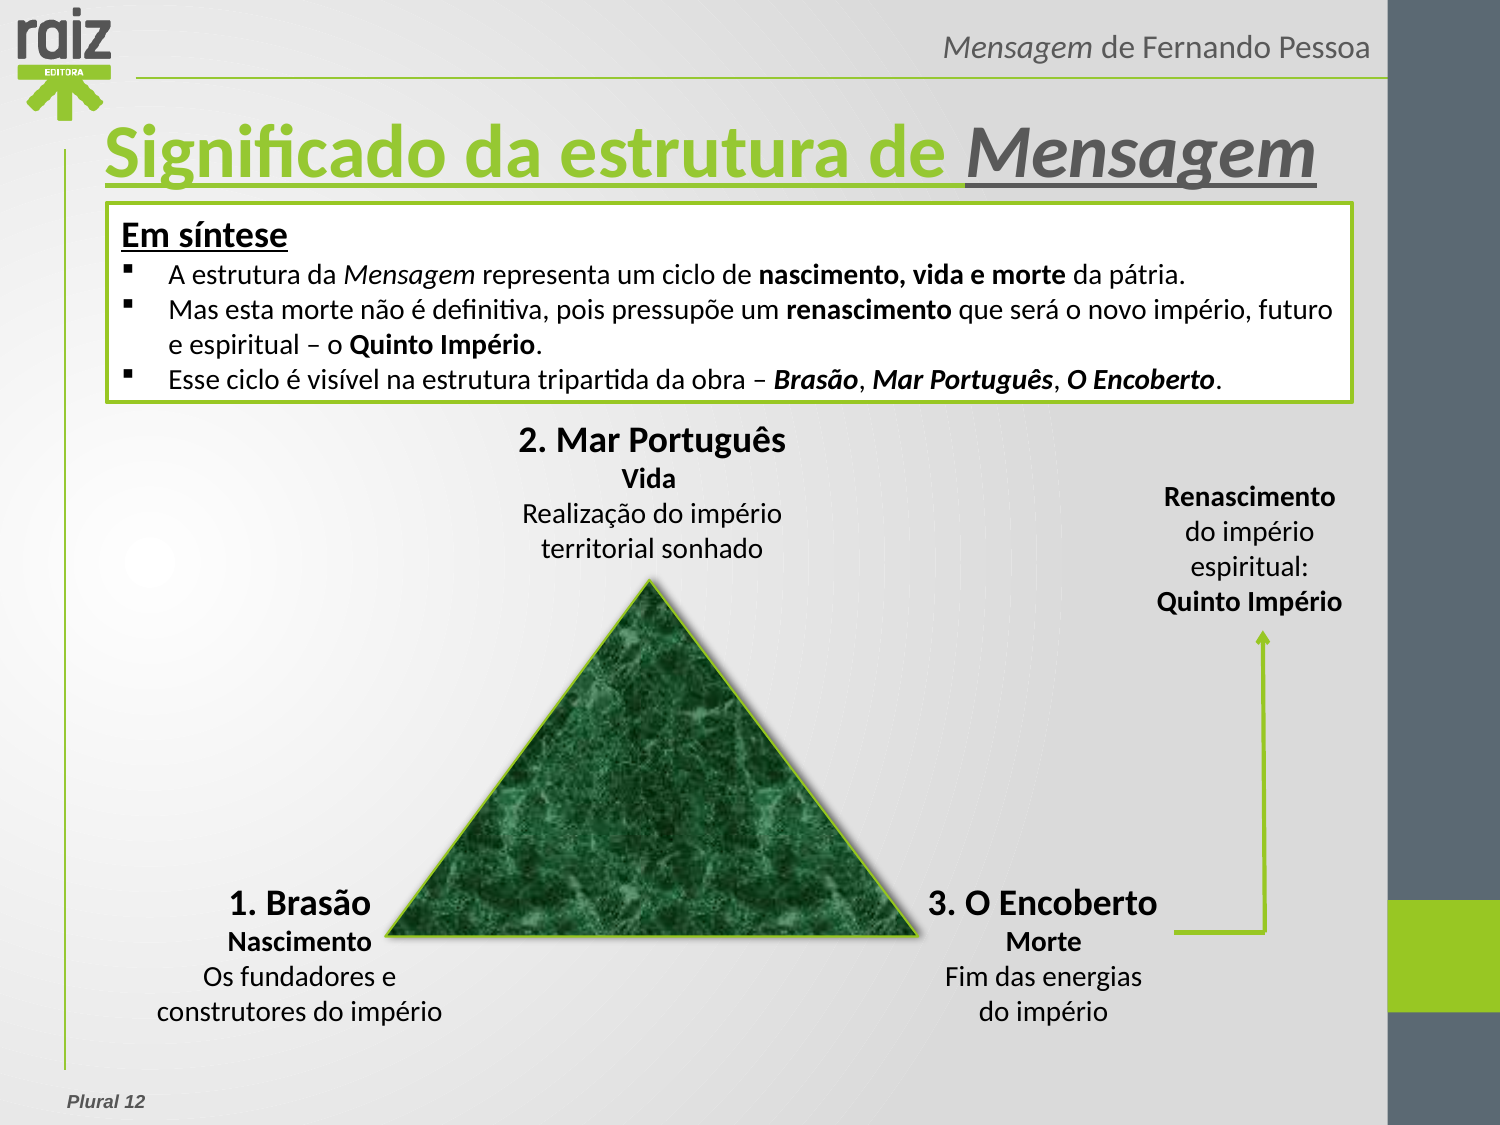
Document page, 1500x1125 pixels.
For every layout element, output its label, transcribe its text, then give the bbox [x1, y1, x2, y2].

text_box Em síntese A estrutura da Mensagem representa um ciclo de nascimento, vida e morte da pátria. Mas esta morte não é definitiva, pois pressupõe um renascimento que será o novo império, futuro e espiritual – o Quinto Império. Esse ciclo é visível na estrutura tripartida da obra – Brasão, Mar Português, O Encoberto. [105, 201, 1354, 404]
text_box 2. Mar Português Vida Realização do império territorial sonhado [499, 407, 805, 573]
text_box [1262, 629, 1266, 925]
picture [17, 7, 111, 121]
text_box [433, 578, 912, 938]
text_box Renascimento do império espiritual: Quinto Império [1116, 469, 1384, 625]
text_box Significado da estrutura de Mensagem [89, 94, 1386, 201]
text_box 3. O Encoberto Morte Fim das energias do império [912, 870, 1175, 1035]
text_box 1. Brasão Nascimento Os fundadores e construtores do império [139, 870, 461, 1035]
